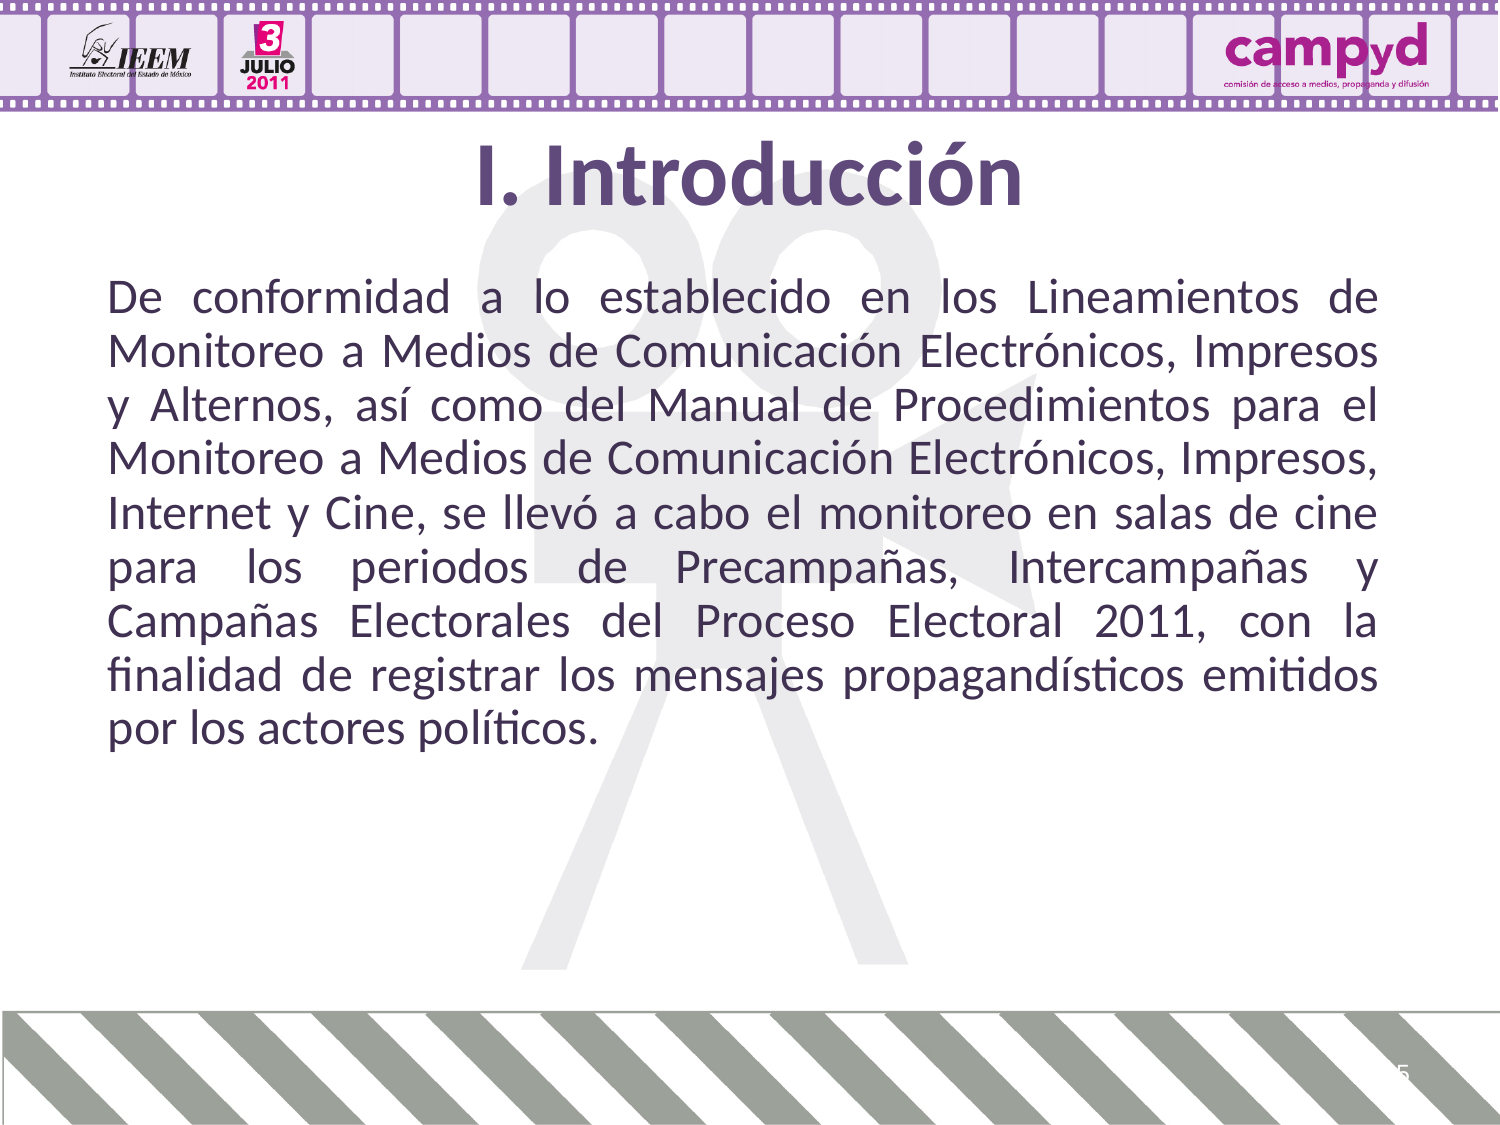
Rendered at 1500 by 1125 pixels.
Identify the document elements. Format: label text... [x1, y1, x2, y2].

list De conformidad a lo establecido en los Lineamientos de Monitoreo a Medios de Comunicación Electrónicos, Impresos y Alternos, así como del Manual de Procedimientos para el Monitoreo a Medios de Comunicación Electrónicos, Impresos, Internet y Cine, se llevó a cabo el monitoreo en salas de cine para los periodos de Precampañas, Intercampañas y Campañas Electorales del Proceso Electoral 2011, con la finalidad de registrar los mensajes propagandísticos emitidos por los actores políticos. [93, 262, 1395, 890]
title I. Introducción [75, 75, 1425, 263]
picture [0, 0, 1500, 1125]
slide_number 5 [1074, 1042, 1425, 1103]
